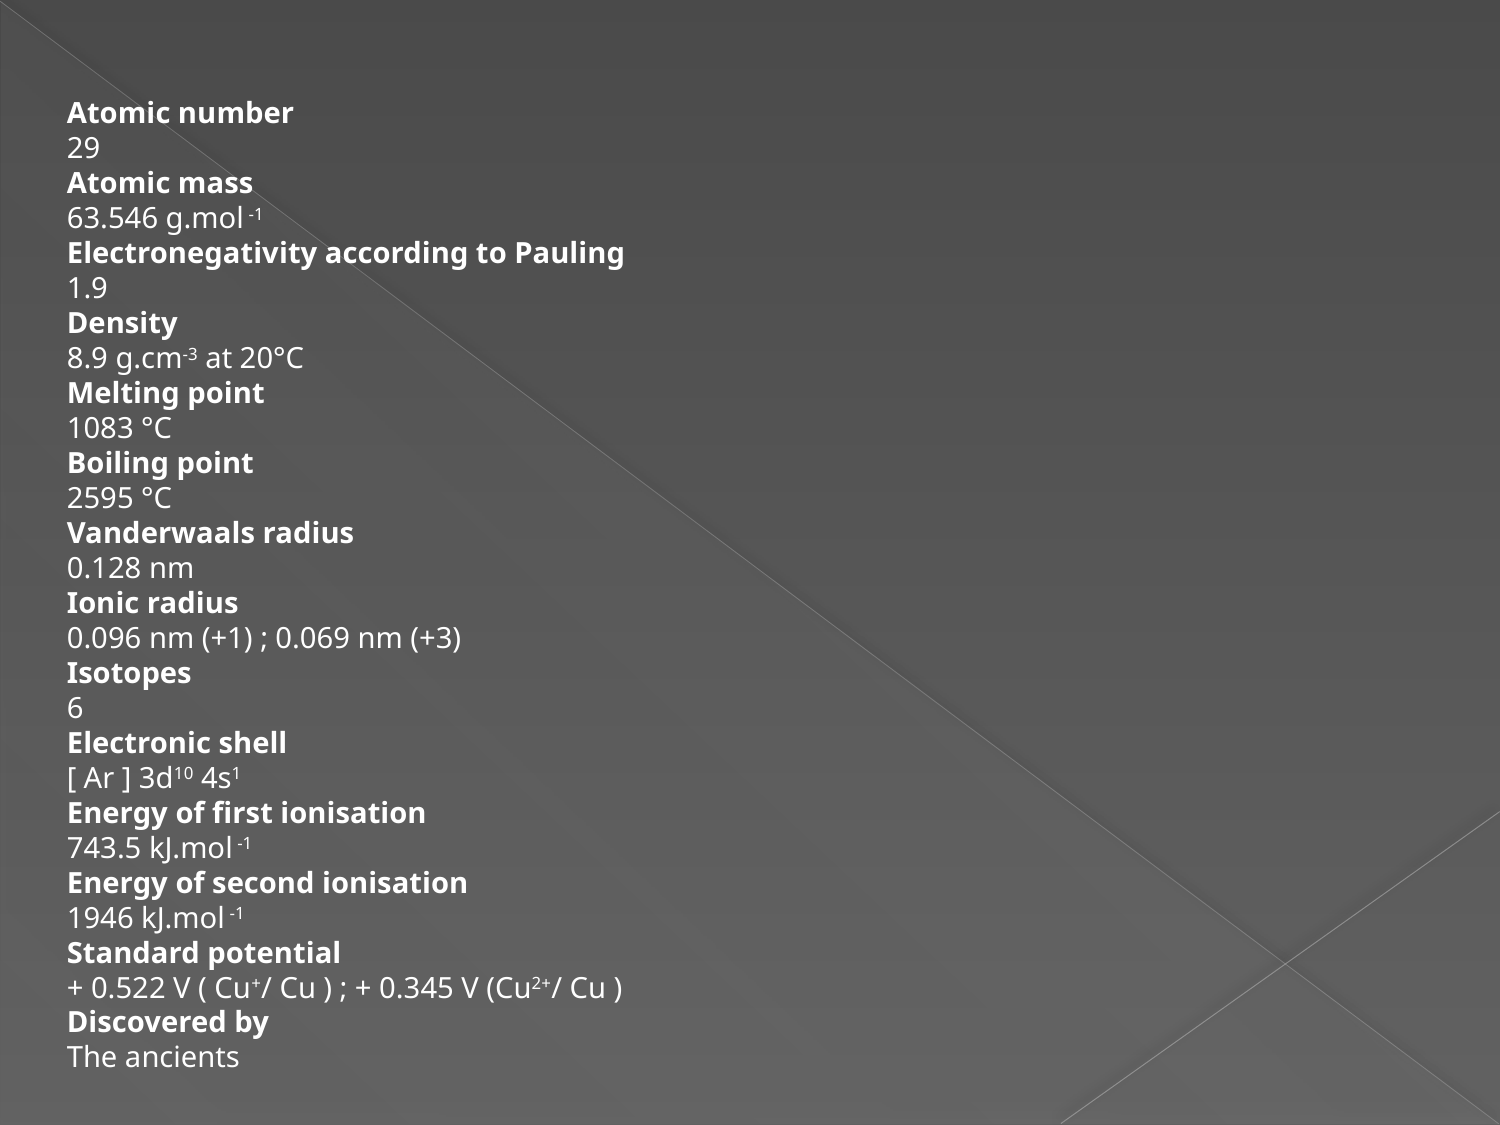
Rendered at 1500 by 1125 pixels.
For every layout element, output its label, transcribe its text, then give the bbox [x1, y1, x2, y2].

text_box Atomic number 29 Atomic mass 63.546 g.mol -1 Electronegativity according to Pauling 1.9 Density 8.9 g.cm-3 at 20°C Melting point 1083 °C Boiling point 2595 °C Vanderwaals radius 0.128 nm Ionic radius 0.096 nm (+1) ; 0.069 nm (+3) Isotopes 6 Electronic shell [ Ar ] 3d10 4s1 Energy of first ionisation 743.5 kJ.mol -1 Energy of second ionisation 1946 kJ.mol -1 Standard potential + 0.522 V ( Cu+/ Cu ) ; + 0.345 V (Cu2+/ Cu ) Discovered by The ancients [52, 87, 1415, 1125]
